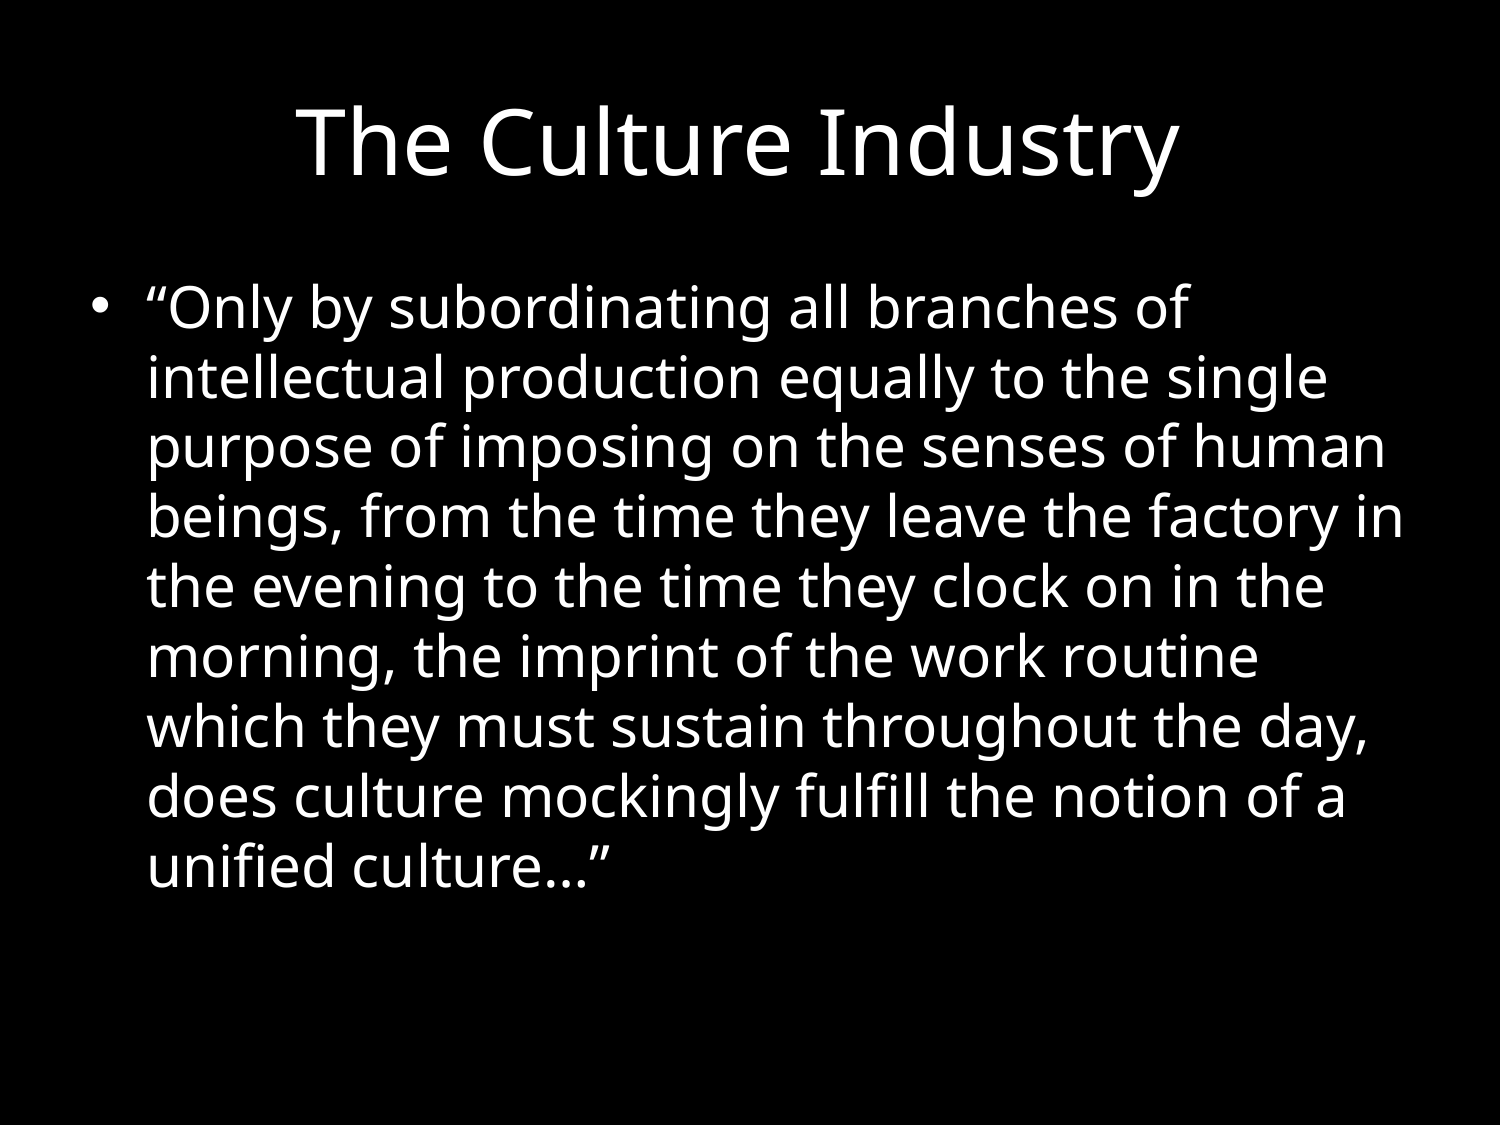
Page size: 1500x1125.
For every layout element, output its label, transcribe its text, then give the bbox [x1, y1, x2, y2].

list “Only by subordinating all branches of intellectual production equally to the single purpose of imposing on the senses of human beings, from the time they leave the factory in the evening to the time they clock on in the morning, the imprint of the work routine which they must sustain throughout the day, does culture mockingly fulfill the notion of a unified culture…” [75, 262, 1425, 1005]
title The Culture Industry [75, 45, 1425, 233]
